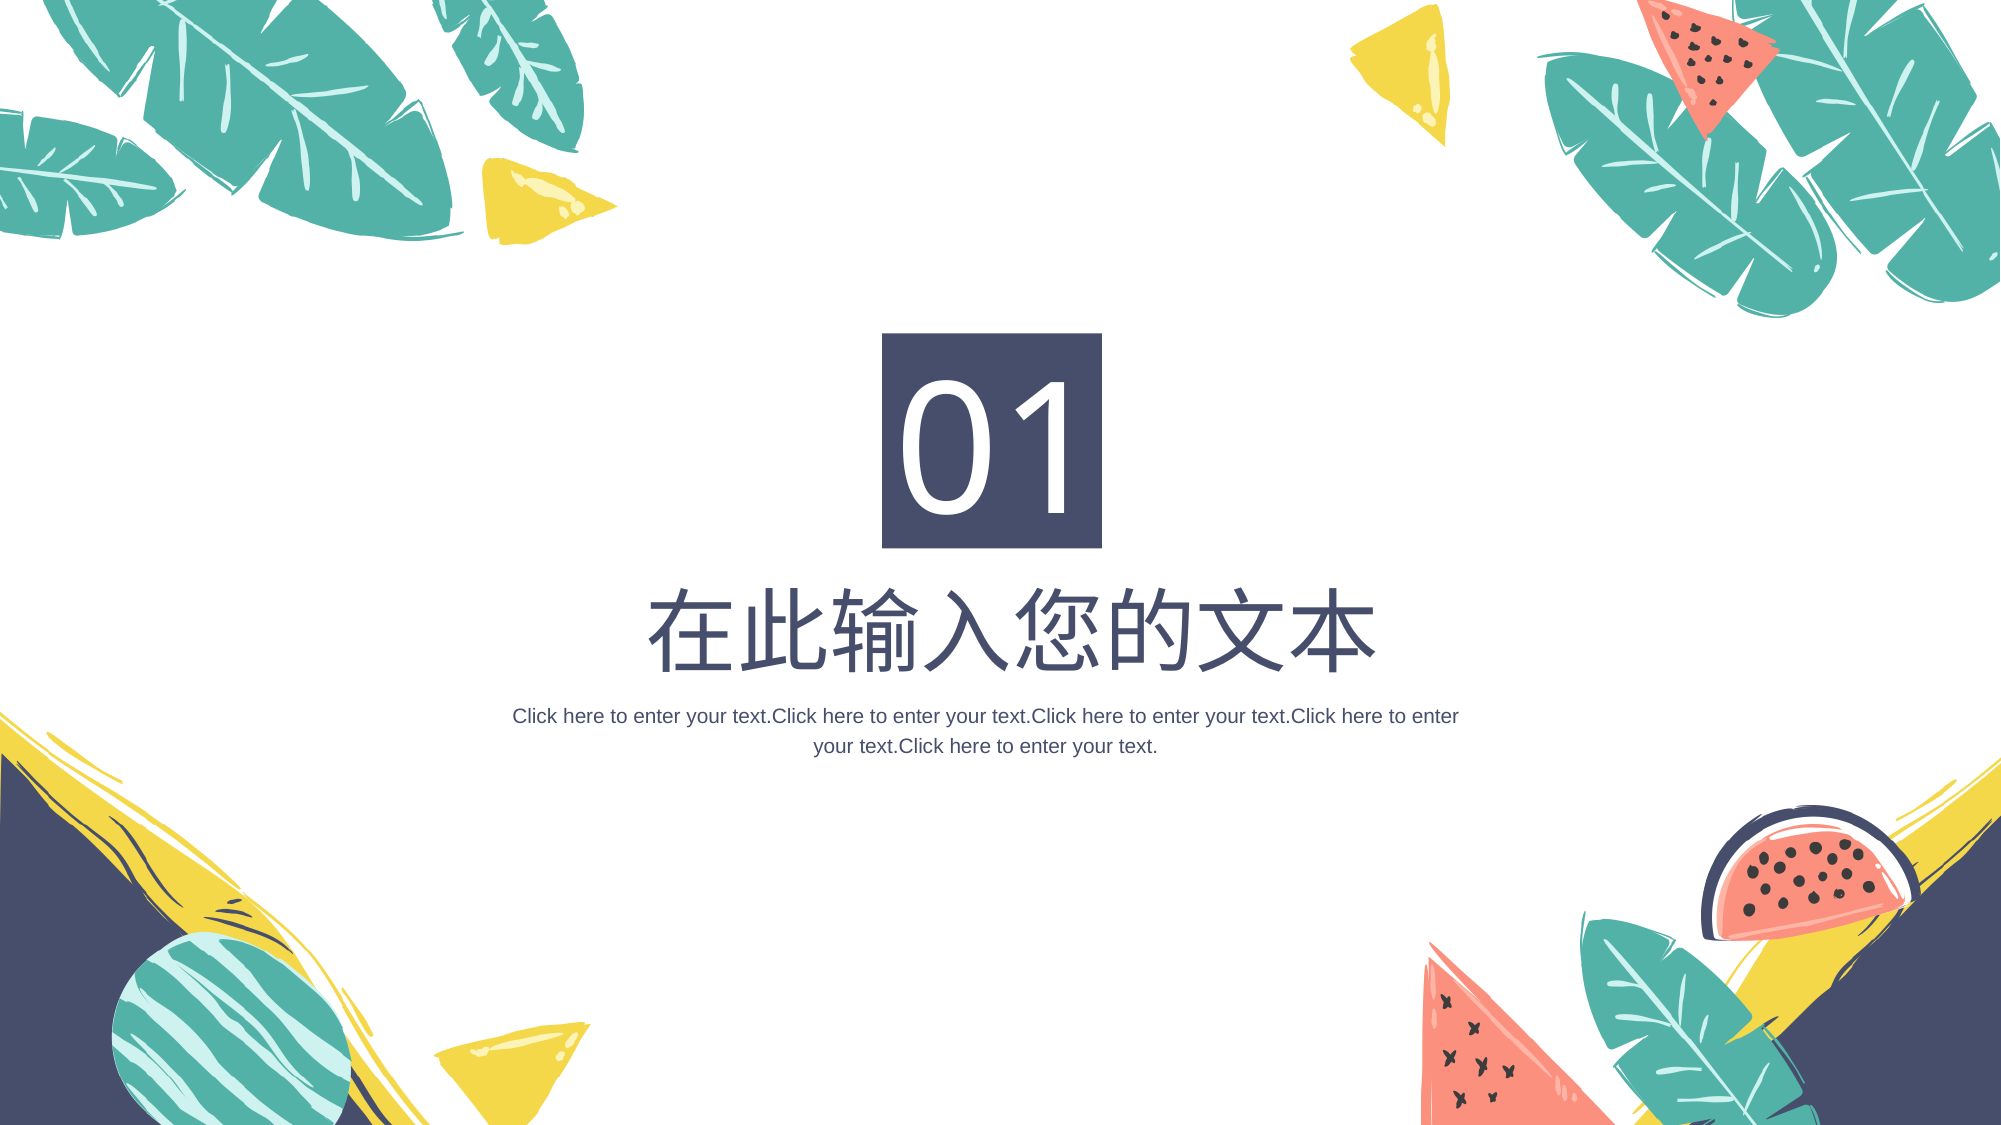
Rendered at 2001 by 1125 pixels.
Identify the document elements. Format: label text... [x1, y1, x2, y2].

picture [1318, 0, 2000, 322]
text_box 01 [732, 323, 1219, 551]
picture [0, 0, 690, 293]
text_box Click here to enter your text.Click here to enter your text.Click here to enter your text.Click here to enter your text.Click here to enter your text. [485, 690, 1487, 766]
picture [1379, 742, 2001, 1125]
text_box 在此输入您的文本 [618, 551, 1408, 690]
picture [0, 698, 637, 1125]
